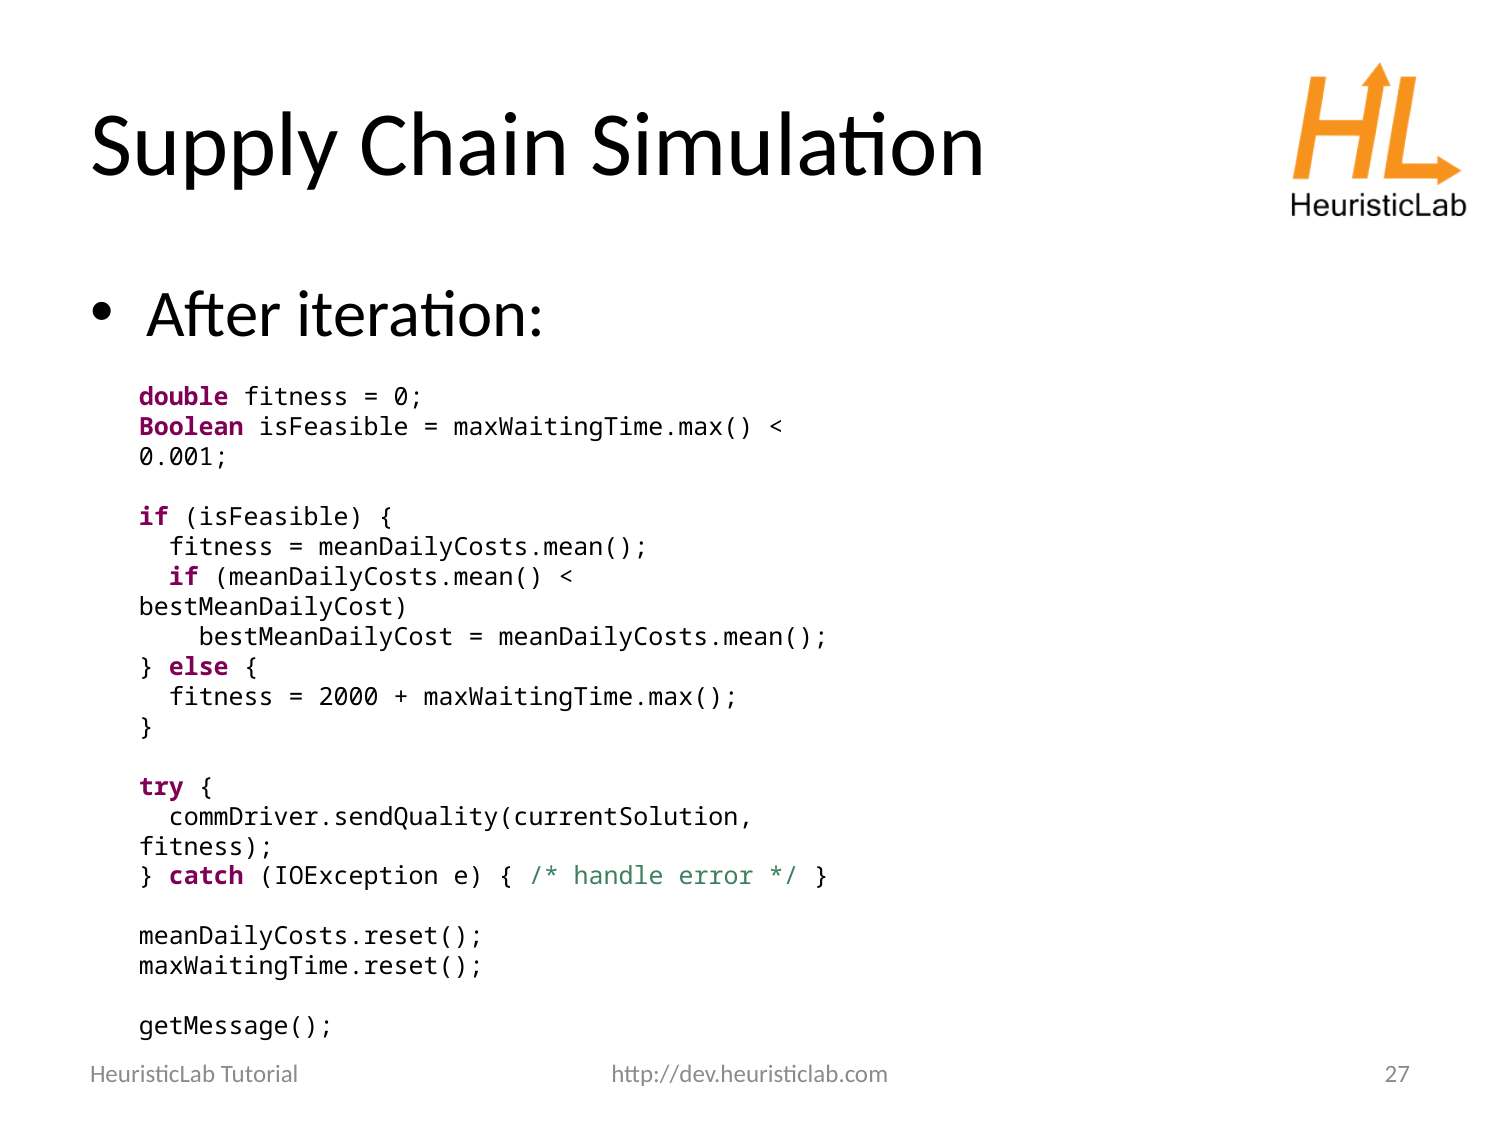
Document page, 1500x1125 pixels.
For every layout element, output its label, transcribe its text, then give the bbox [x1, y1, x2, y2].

title Supply Chain Simulation [75, 45, 1282, 233]
footer http://dev.heuristiclab.com [512, 1042, 988, 1103]
list After iteration: [75, 262, 1425, 1005]
text_box double fitness = 0; Boolean isFeasible = maxWaitingTime.max() < 0.001; if (isFeasible) { fitness = meanDailyCosts.mean(); if (meanDailyCosts.mean() < bestMeanDailyCost) bestMeanDailyCost = meanDailyCosts.mean(); } else { fitness = 2000 + maxWaitingTime.max(); } try { commDriver.sendQuality(currentSolution, fitness); } catch (IOException e) { /* handle error */ } meanDailyCosts.reset(); maxWaitingTime.reset(); getMessage(); [123, 373, 867, 1047]
slide_number 27 [1074, 1042, 1425, 1103]
slide_number HeuristicLab Tutorial [75, 1042, 425, 1103]
picture [1281, 27, 1474, 244]
